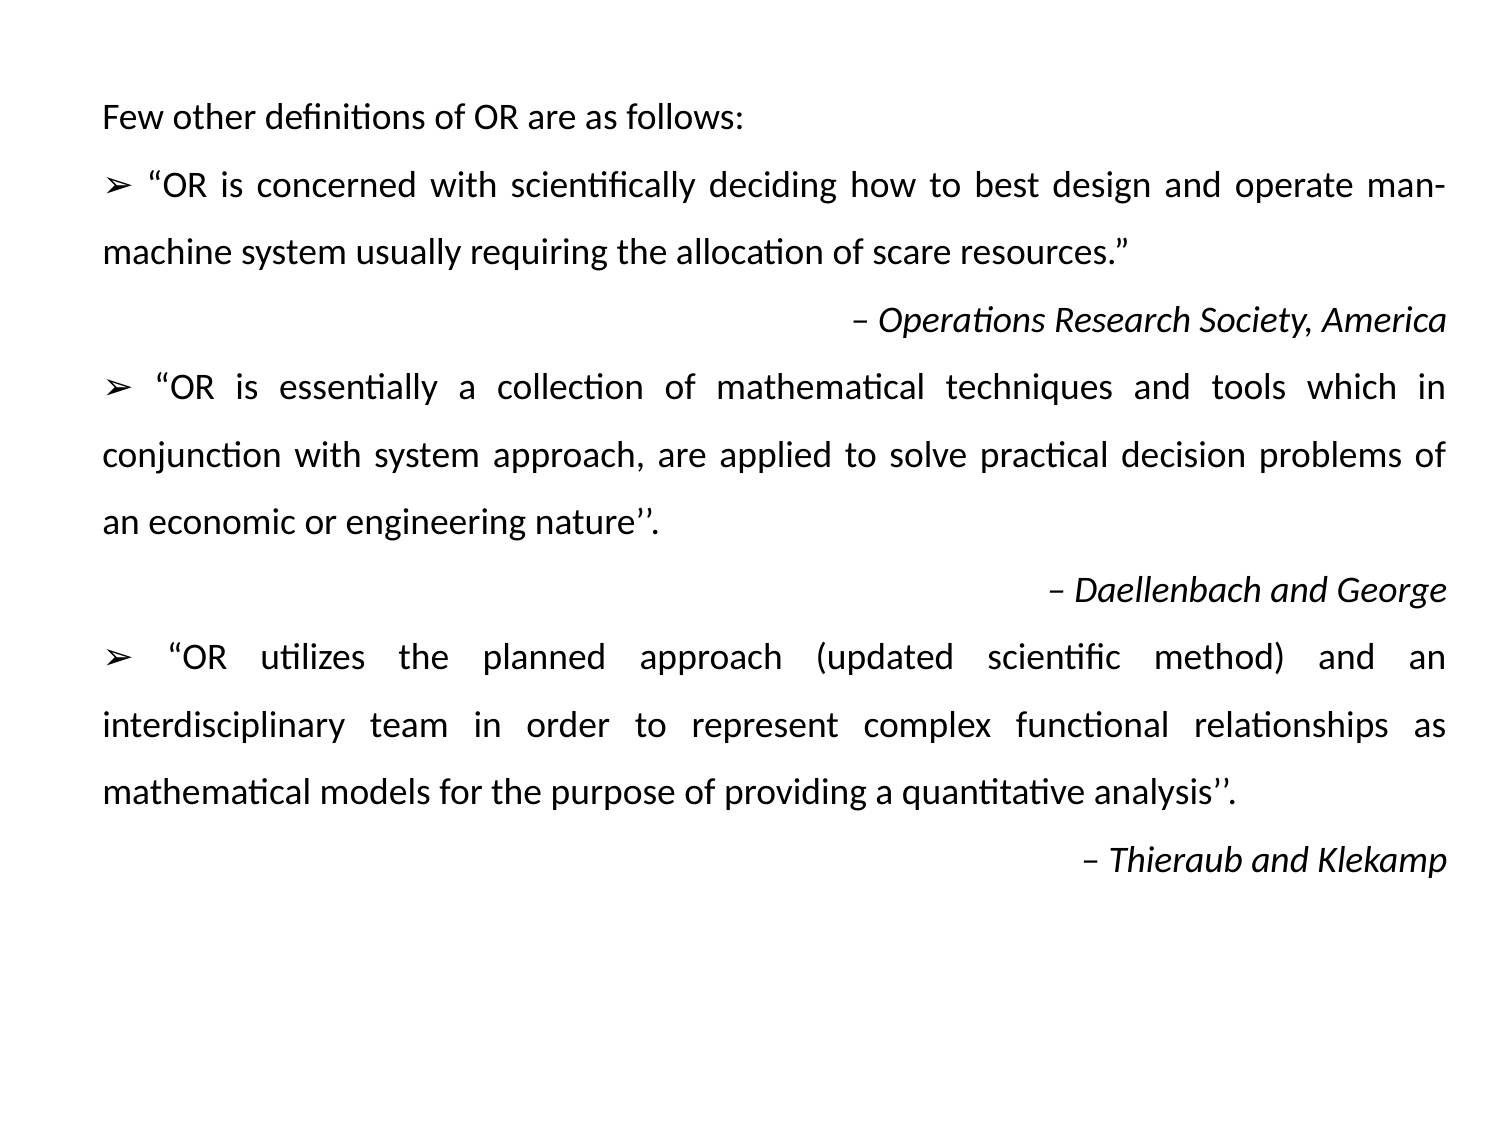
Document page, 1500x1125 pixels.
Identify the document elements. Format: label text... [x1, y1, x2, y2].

text_box Few other definitions of OR are as follows: ➢ “OR is concerned with scientifically deciding how to best design and operate man-machine system usually requiring the allocation of scare resources.” – Operations Research Society, America ➢ “OR is essentially a collection of mathematical techniques and tools which in conjunction with system approach, are applied to solve practical decision problems of an economic or engineering nature’’. – Daellenbach and George ➢ “OR utilizes the planned approach (updated scientific method) and an interdisciplinary team in order to represent complex functional relationships as mathematical models for the purpose of providing a quantitative analysis’’. – Thieraub and Klekamp [87, 62, 1463, 955]
